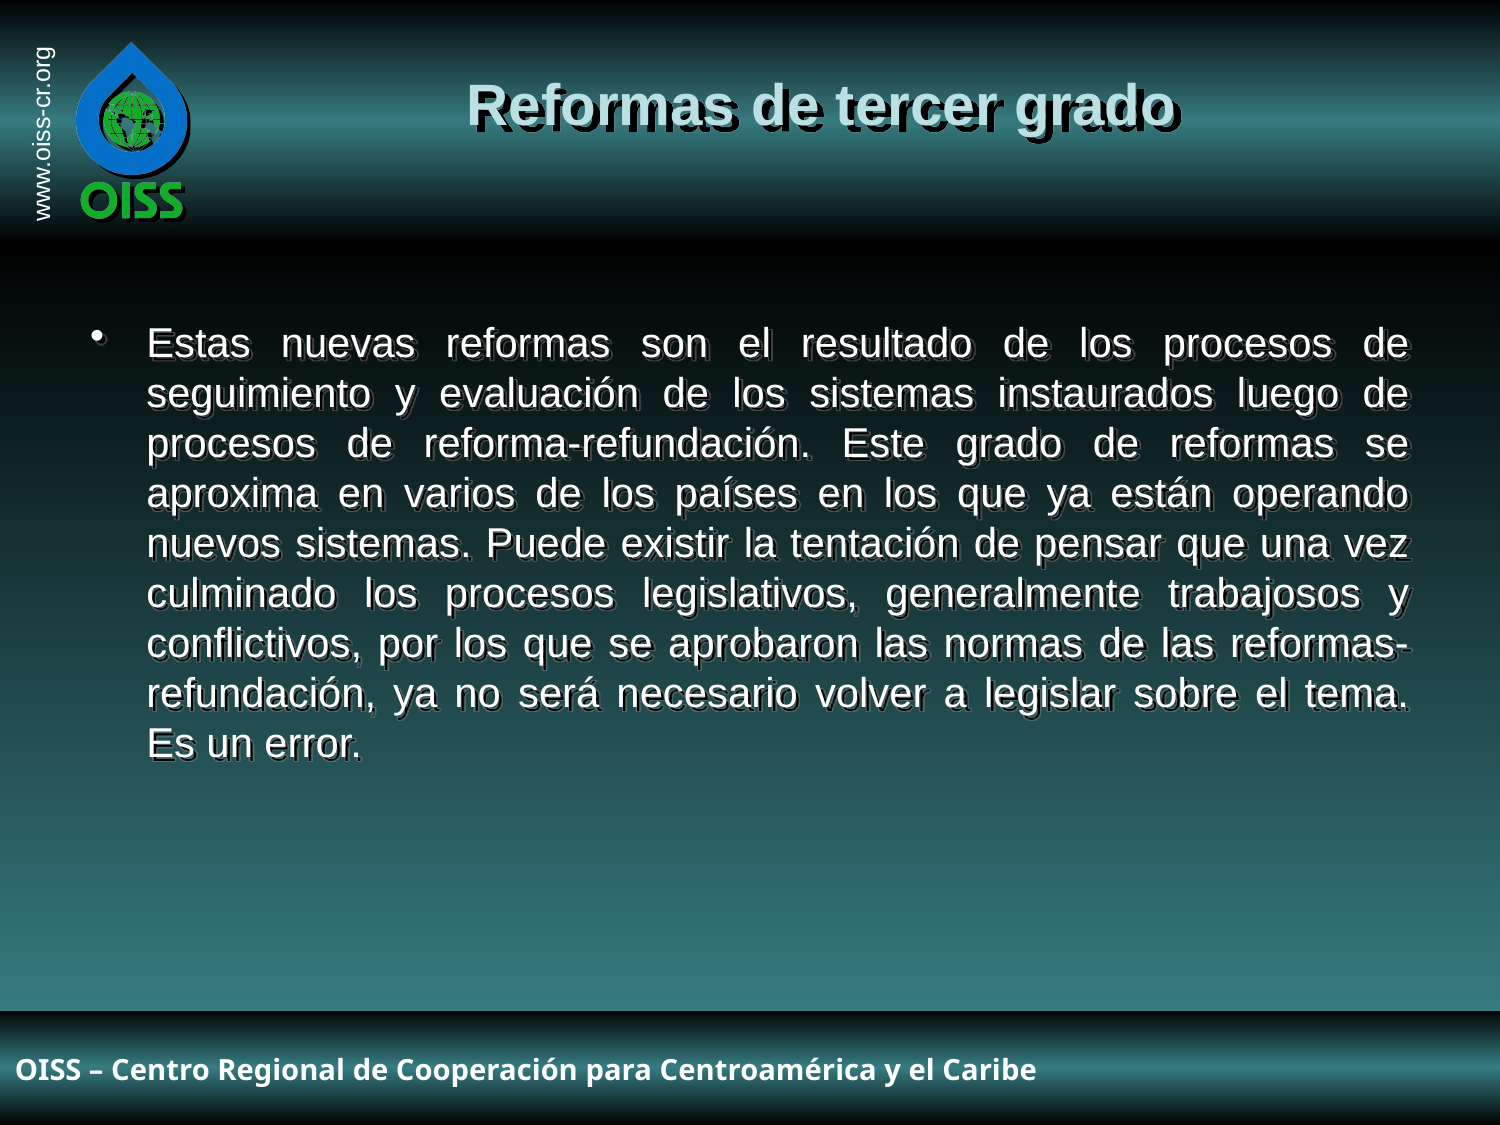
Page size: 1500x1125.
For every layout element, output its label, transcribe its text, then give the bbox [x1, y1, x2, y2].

title Reformas de tercer grado [218, 30, 1426, 173]
picture [76, 42, 187, 221]
list Estas nuevas reformas son el resultado de los procesos de seguimiento y evaluación de los sistemas instaurados luego de procesos de reforma-refundación. Este grado de reformas se aproxima en varios de los países en los que ya están operando nuevos sistemas. Puede existir la tentación de pensar que una vez culminado los procesos legislativos, generalmente trabajosos y conflictivos, por los que se aprobaron las normas de las reformas-refundación, ya no será necesario volver a legislar sobre el tema. Es un error. [74, 262, 1426, 1006]
